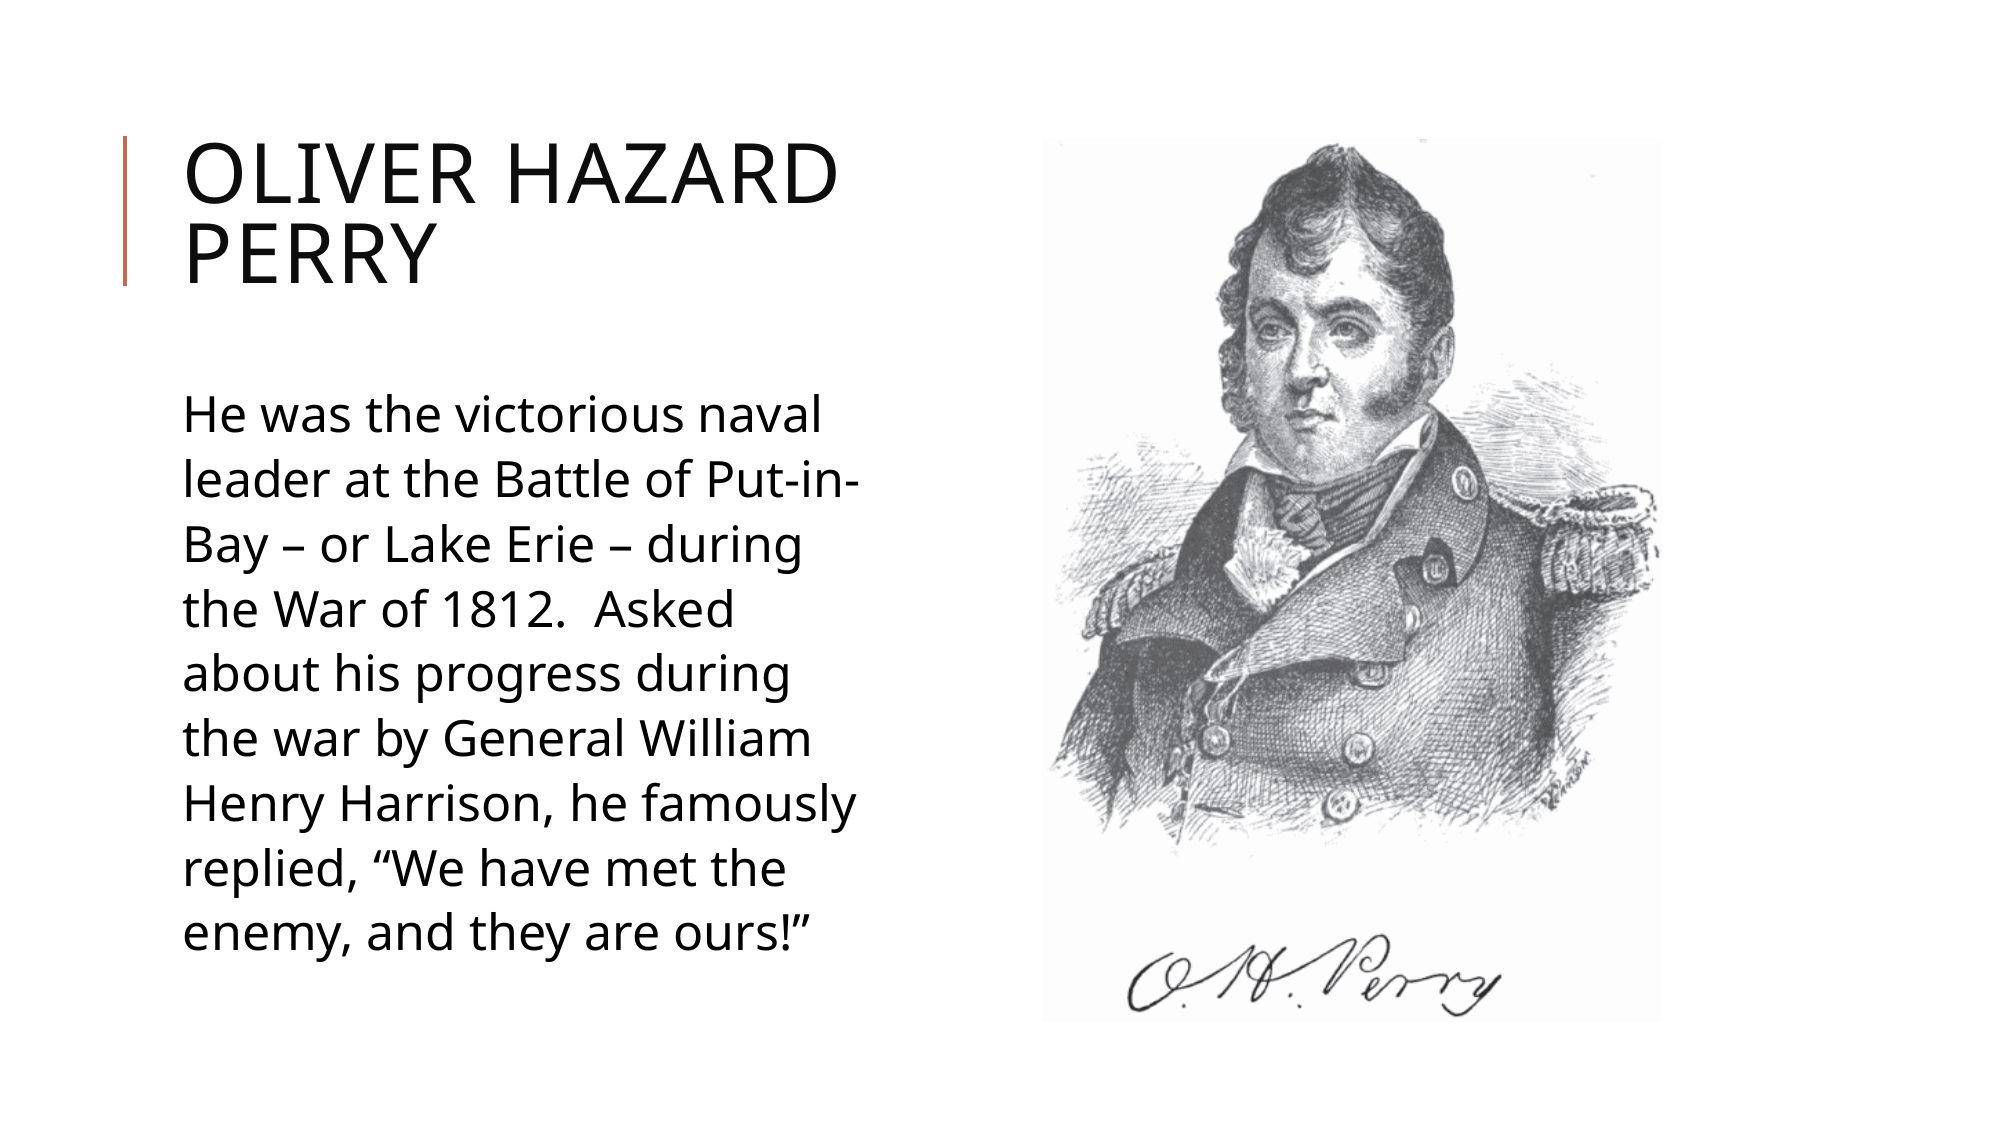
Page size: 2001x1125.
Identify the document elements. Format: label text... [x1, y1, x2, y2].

title Oliver hazard Perry [168, 77, 888, 363]
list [1042, 139, 1663, 1023]
list He was the victorious naval leader at the Battle of Put-in-Bay – or Lake Erie – during the War of 1812. Asked about his progress during the war by General William Henry Harrison, he famously replied, “We have met the enemy, and they are ours!” [168, 370, 888, 988]
